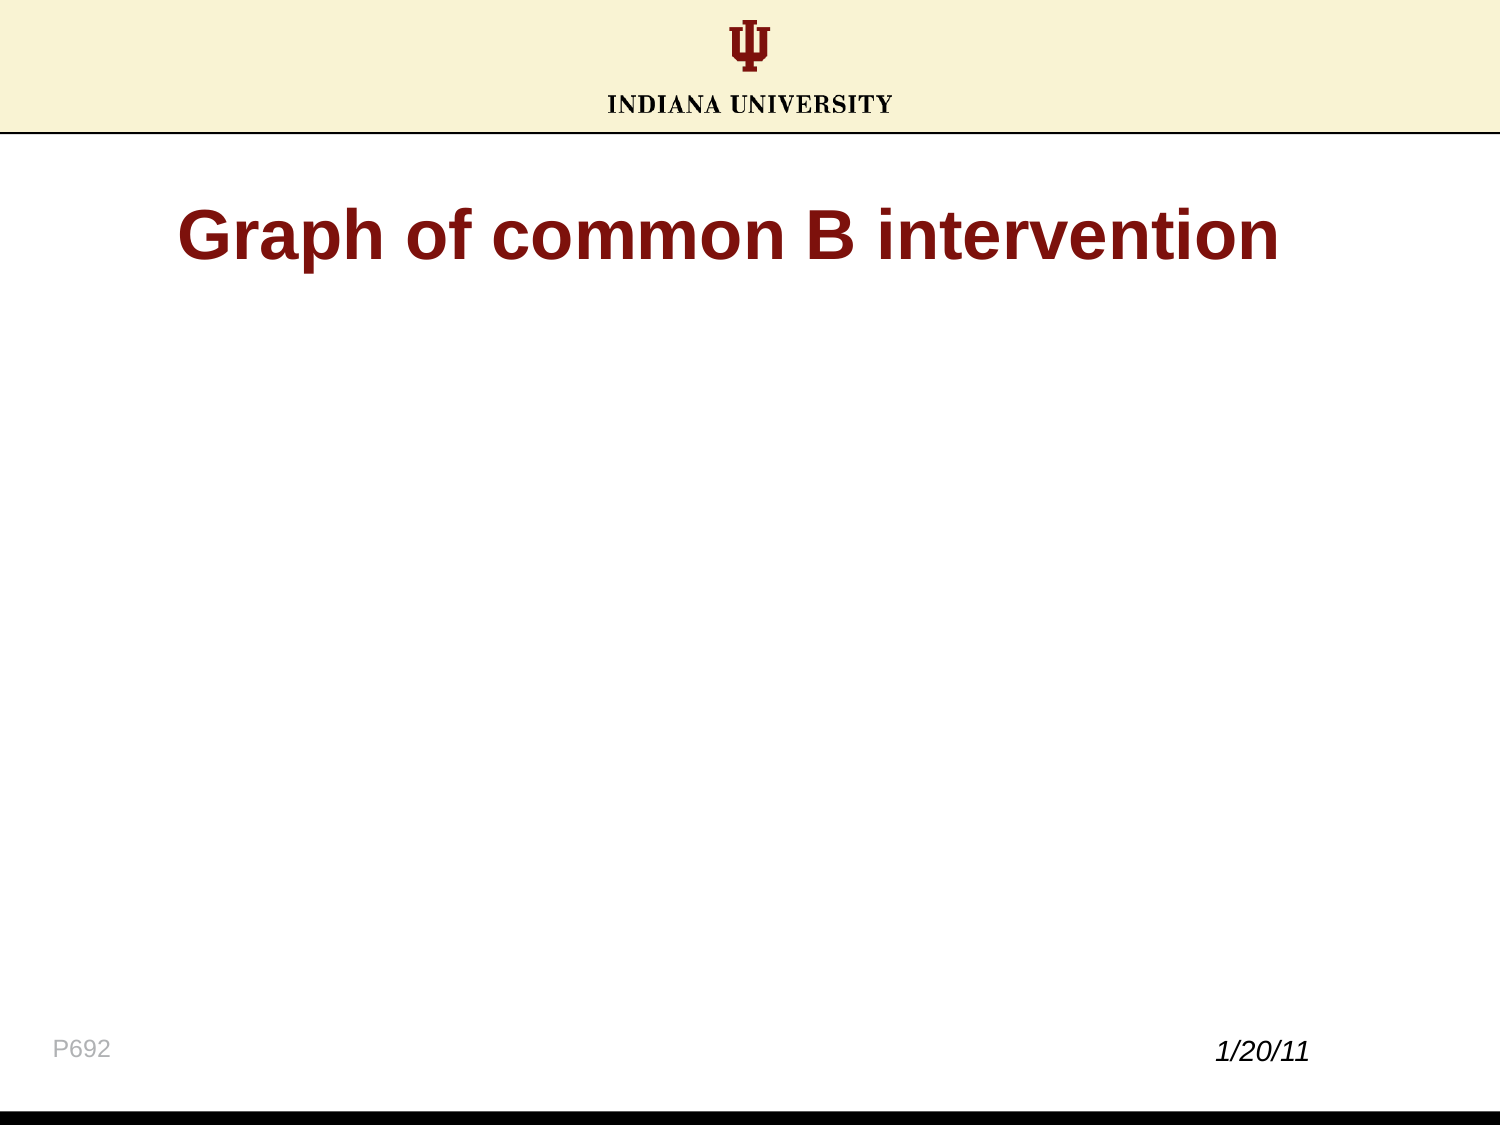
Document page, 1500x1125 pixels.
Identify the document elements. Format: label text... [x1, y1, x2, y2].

footer P692 [37, 1024, 851, 1076]
title Graph of common B intervention [162, 137, 1329, 325]
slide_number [1199, 1024, 1463, 1076]
picture [608, 20, 892, 113]
